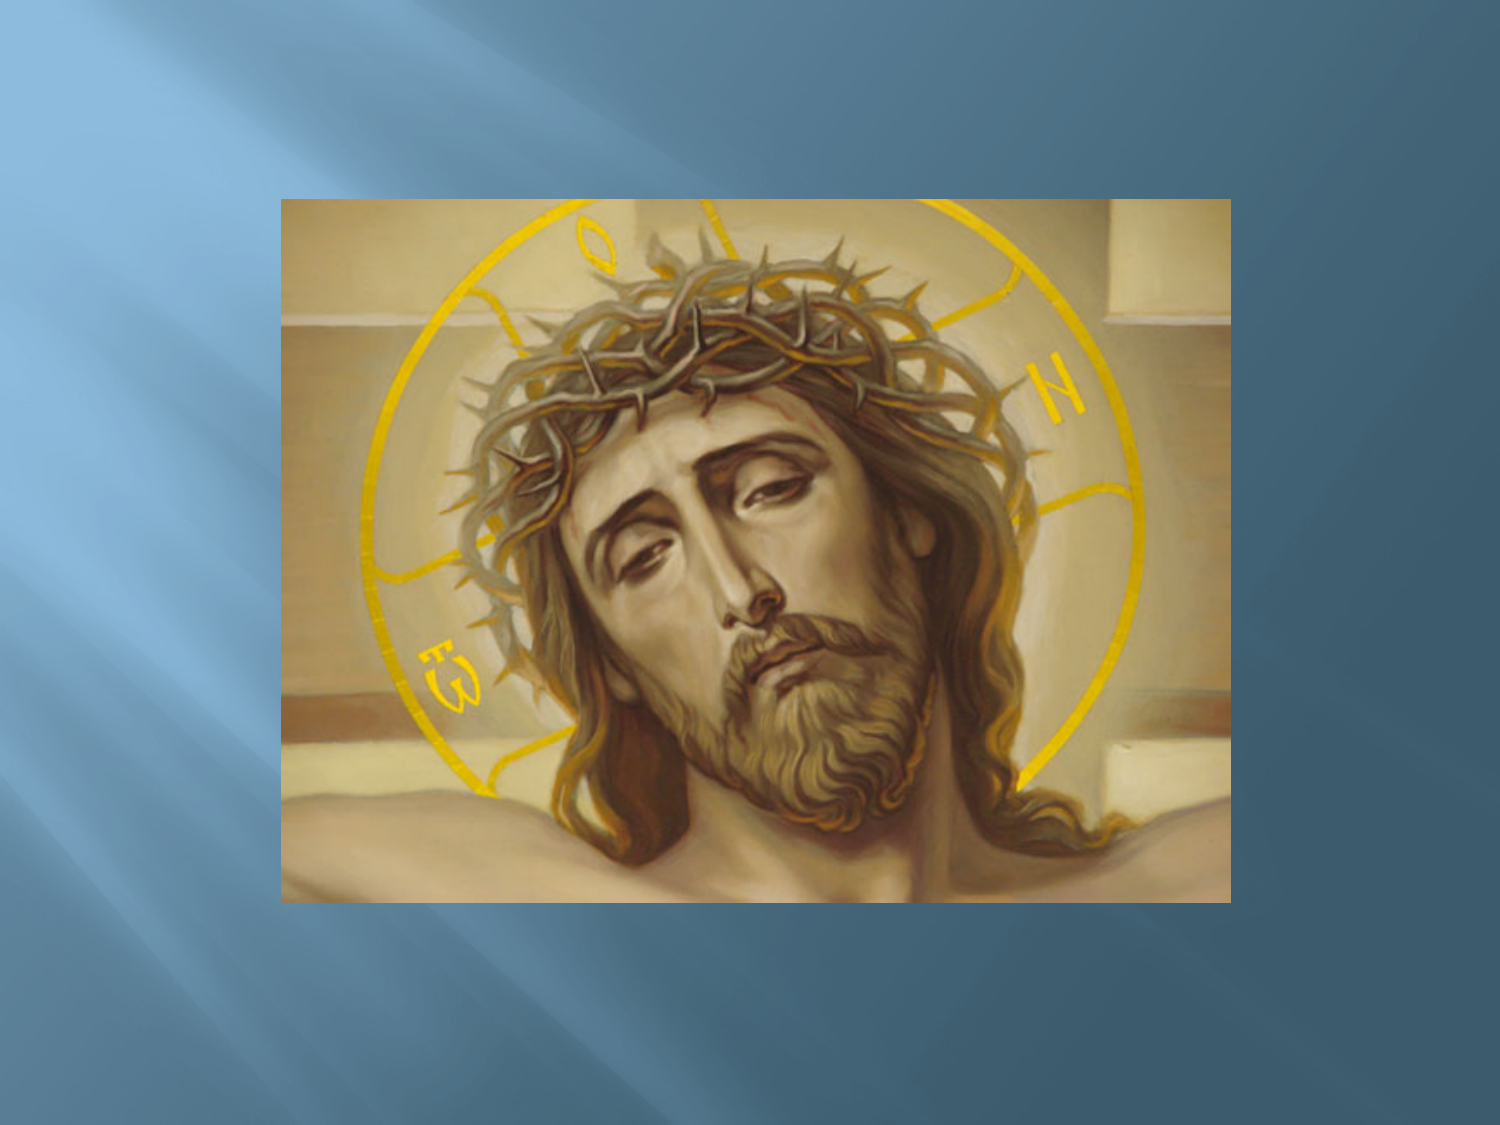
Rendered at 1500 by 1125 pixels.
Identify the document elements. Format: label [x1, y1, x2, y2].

picture [280, 198, 1231, 903]
